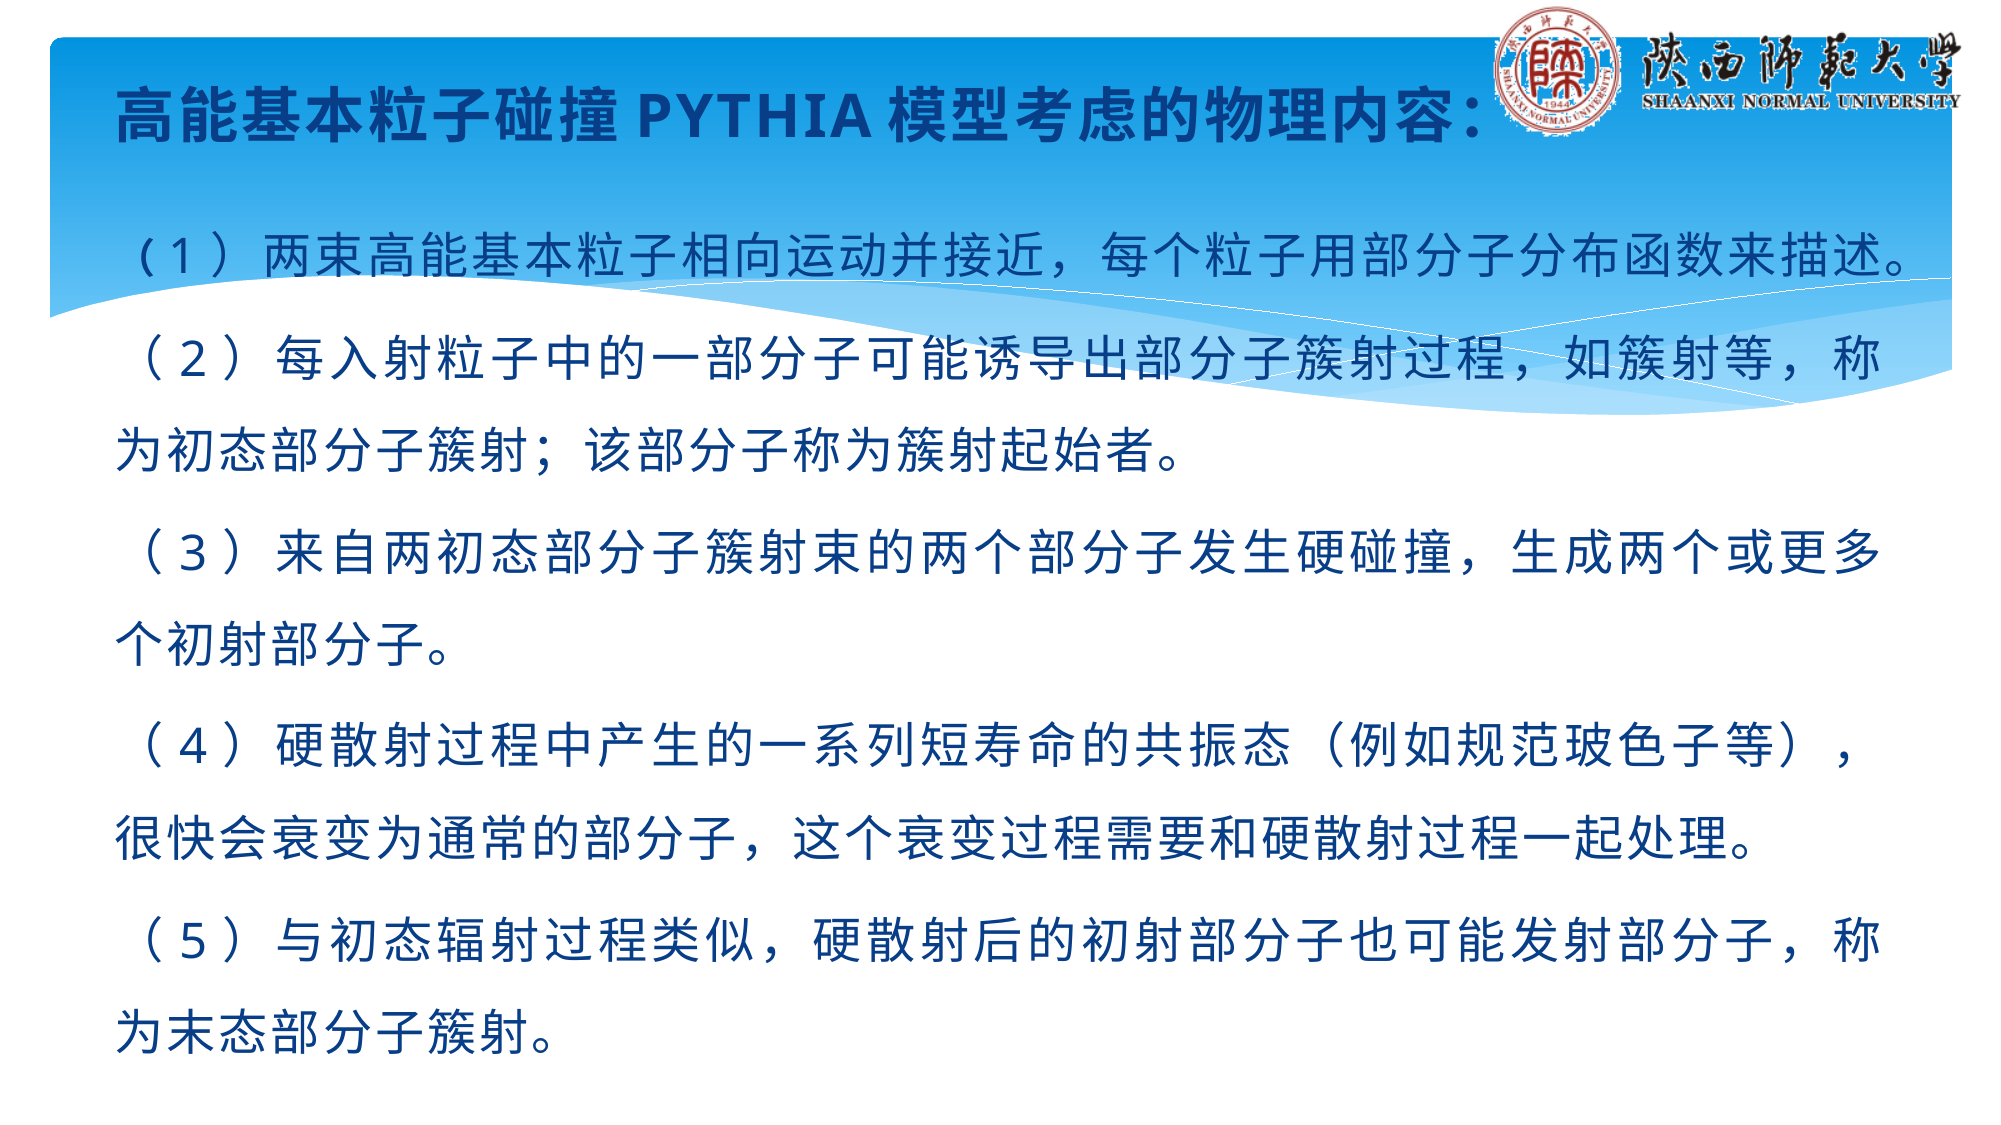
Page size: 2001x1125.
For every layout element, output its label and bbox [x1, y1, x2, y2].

picture [1474, 0, 2000, 143]
